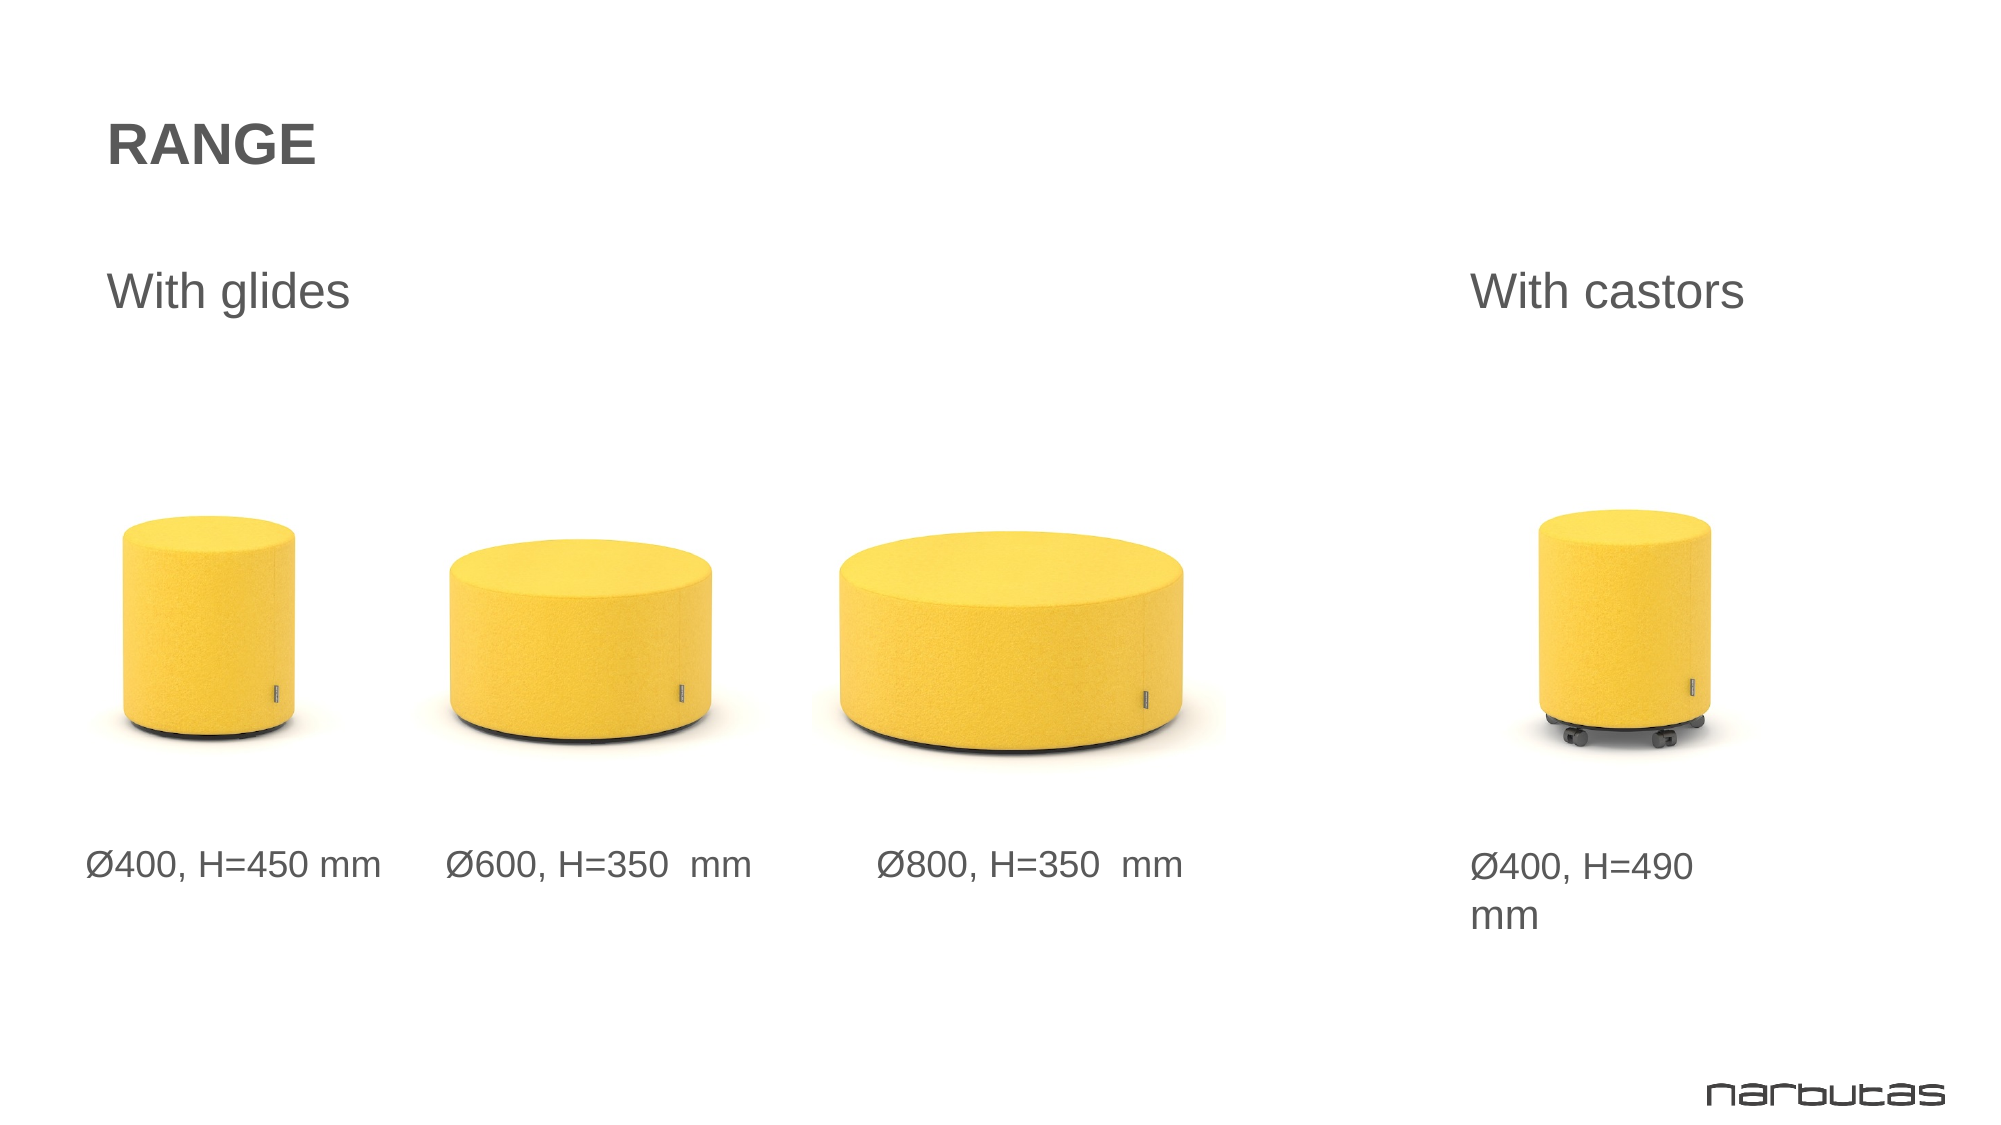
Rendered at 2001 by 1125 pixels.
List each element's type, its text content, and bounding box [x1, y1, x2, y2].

picture [812, 407, 1226, 821]
text_box Ø400, H=450 mm [70, 832, 413, 893]
text_box Ø400, H=490 mm [1455, 839, 1798, 946]
picture [3, 407, 791, 830]
text_box Ø800, H=350 mm [861, 832, 1205, 938]
text_box Ø600, H=350 mm [430, 832, 774, 938]
text_box With glides [91, 251, 435, 327]
text_box RANGE [92, 98, 890, 184]
picture [1707, 1083, 1945, 1106]
picture [1419, 424, 1834, 839]
text_box With castors [1455, 251, 1798, 327]
